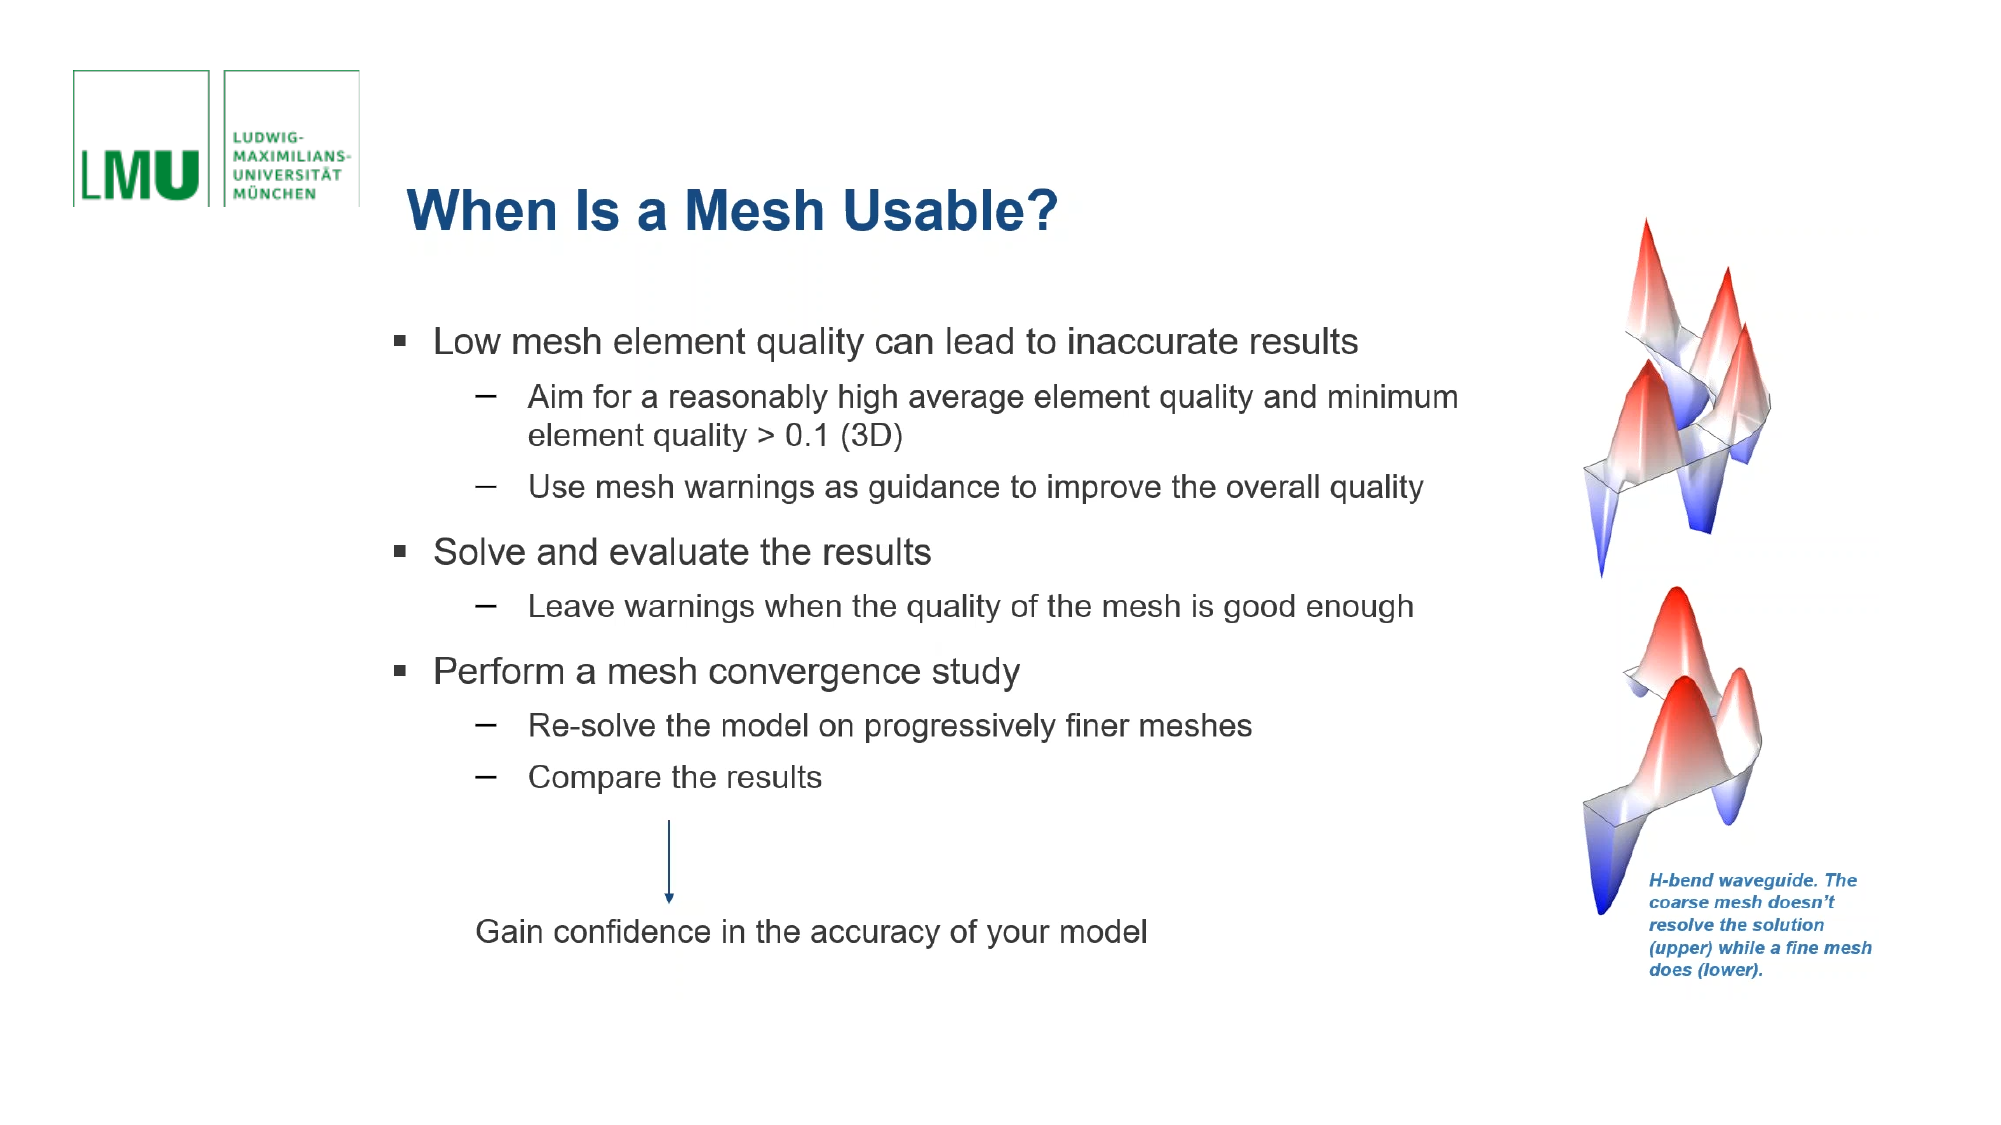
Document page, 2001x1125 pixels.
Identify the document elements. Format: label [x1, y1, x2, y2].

picture [378, 167, 1879, 1000]
